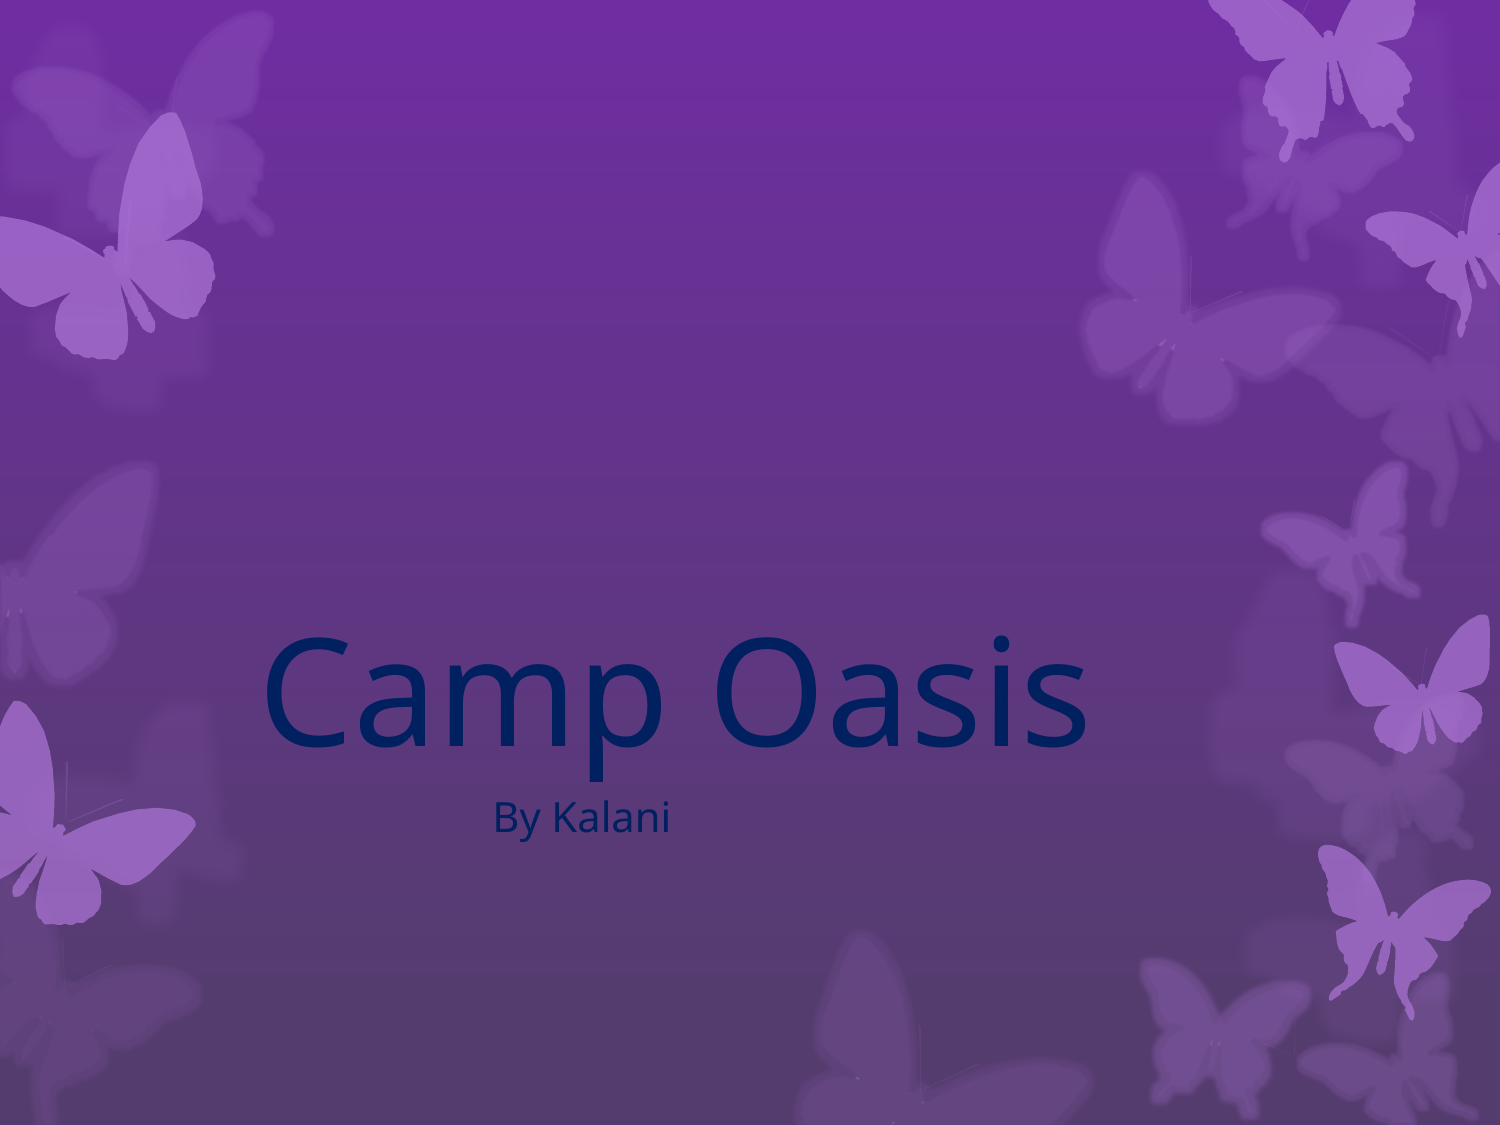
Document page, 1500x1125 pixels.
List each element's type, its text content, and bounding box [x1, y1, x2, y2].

title Camp Oasis [165, 456, 1424, 784]
subtitle By Kalani [165, 783, 1334, 925]
